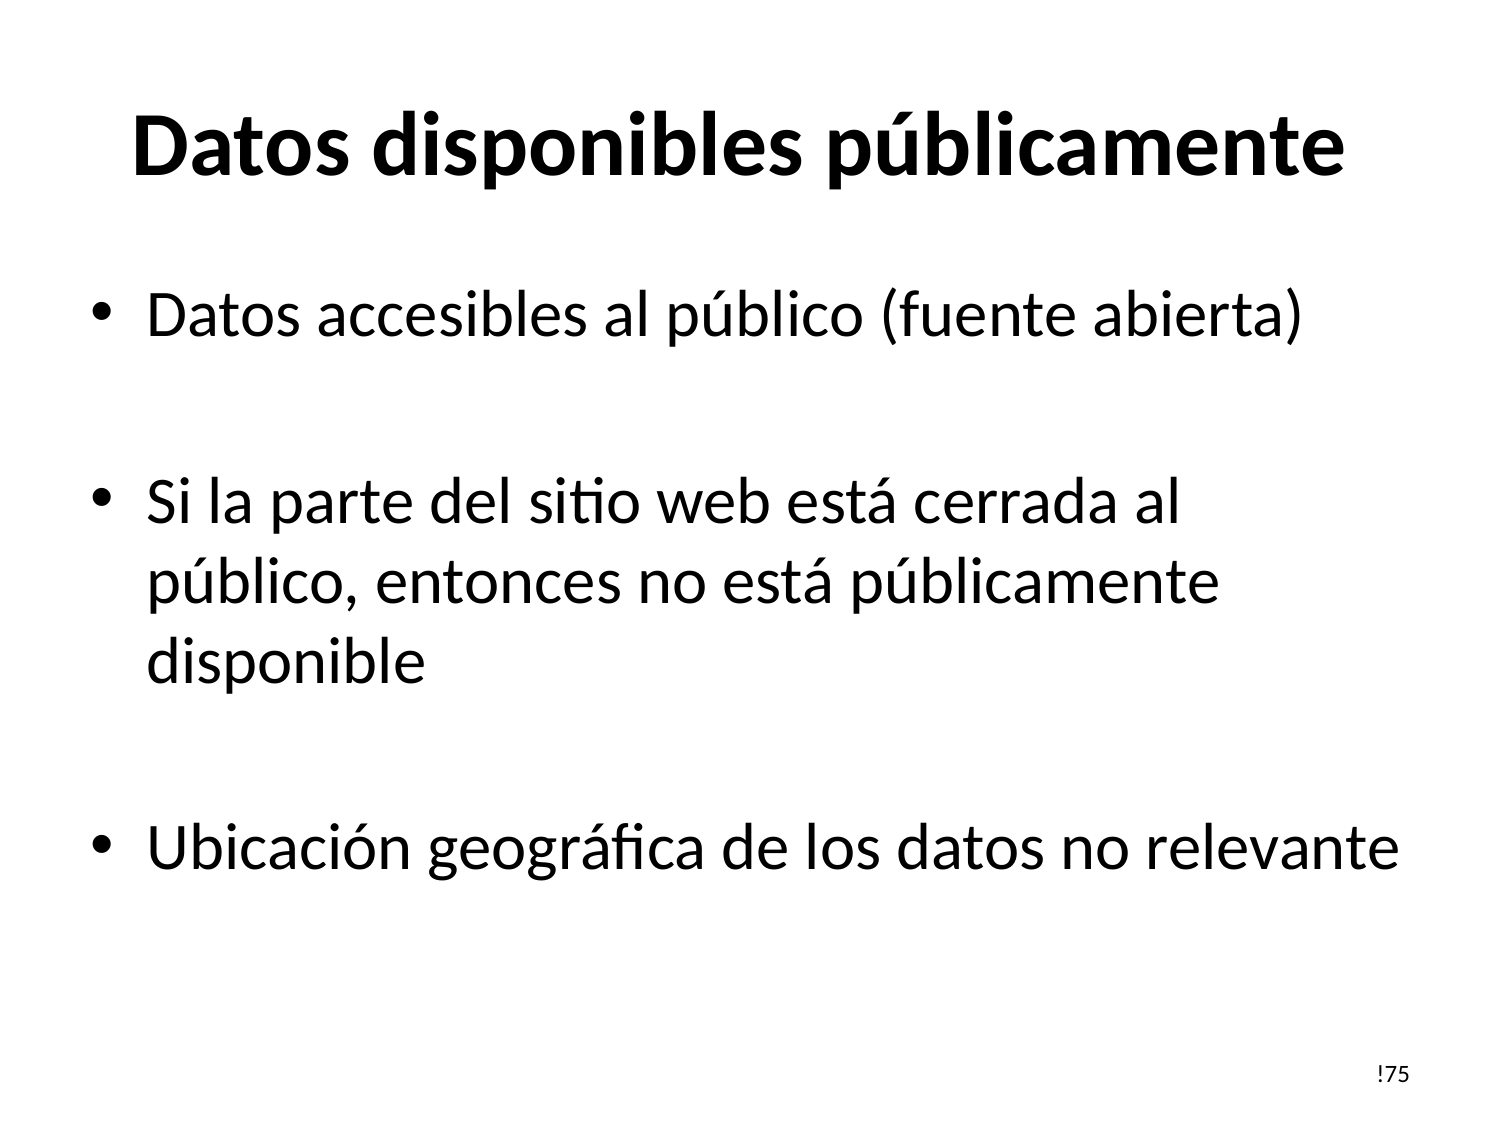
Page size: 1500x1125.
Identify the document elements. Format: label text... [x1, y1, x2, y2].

slide_number !75 [1074, 1042, 1425, 1103]
list Datos accesibles al público (fuente abierta) Si la parte del sitio web está cerrada al público, entonces no está públicamente disponible Ubicación geográfica de los datos no relevante [75, 262, 1425, 1005]
title Datos disponibles públicamente [75, 45, 1425, 233]
